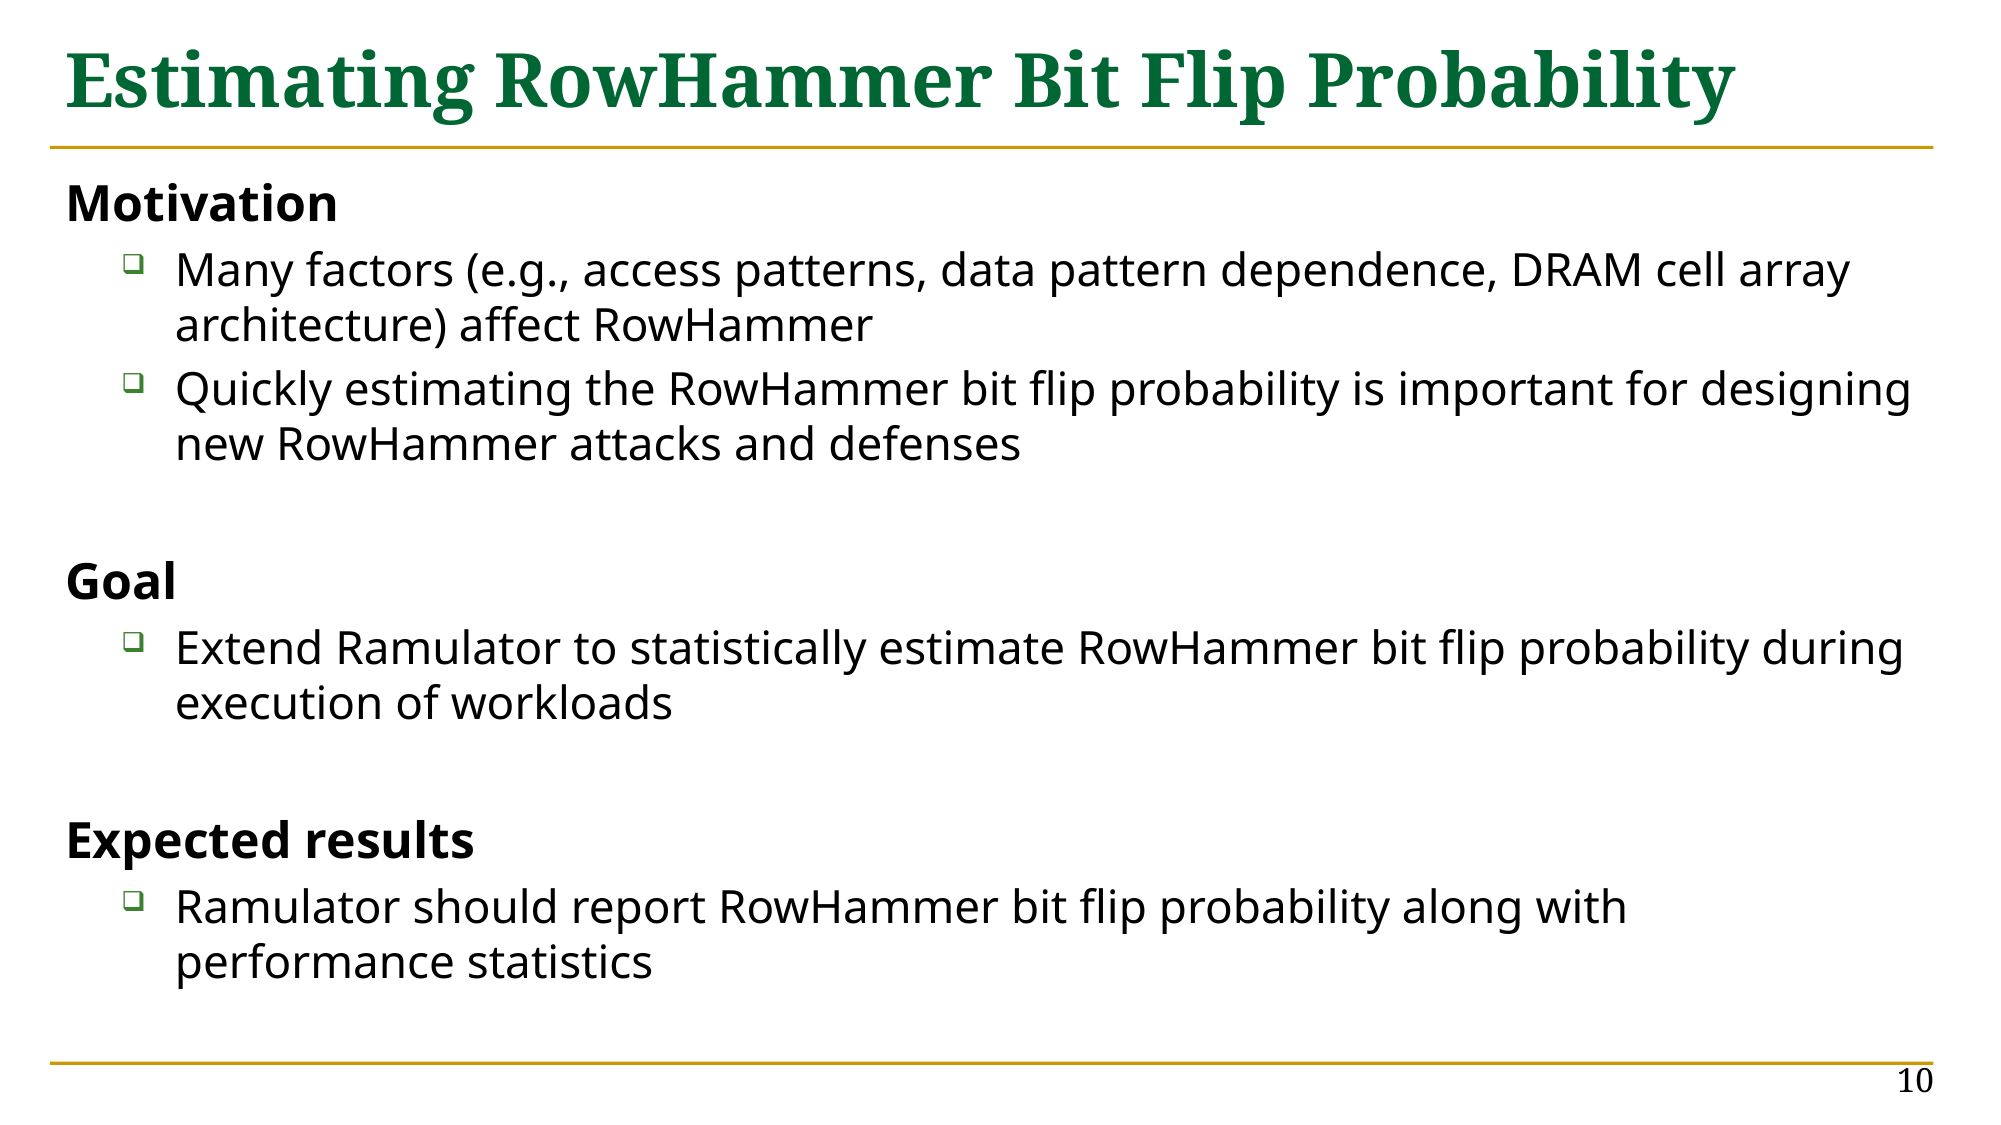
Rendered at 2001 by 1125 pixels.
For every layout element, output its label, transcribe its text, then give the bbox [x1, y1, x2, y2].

list Motivation Many factors (e.g., access patterns, data pattern dependence, DRAM cell array architecture) affect RowHammer Quickly estimating the RowHammer bit flip probability is important for designing new RowHammer attacks and defenses Goal Extend Ramulator to statistically estimate RowHammer bit flip probability during execution of workloads Expected results Ramulator should report RowHammer bit flip probability along with performance statistics [50, 163, 1934, 1016]
title Estimating RowHammer Bit Flip Probability [50, 24, 1934, 163]
slide_number 10 [1482, 1036, 1950, 1112]
